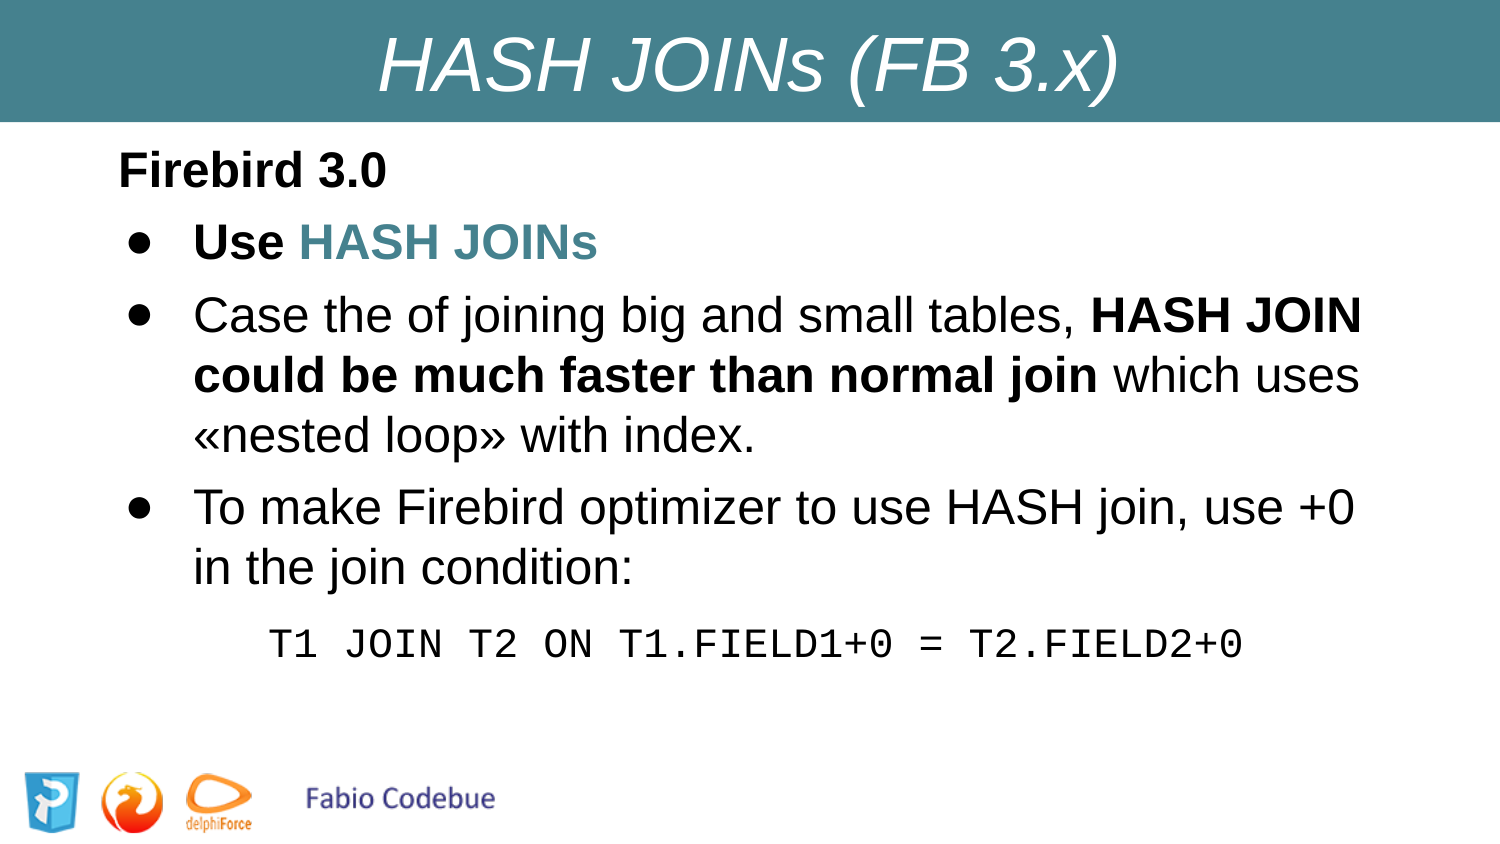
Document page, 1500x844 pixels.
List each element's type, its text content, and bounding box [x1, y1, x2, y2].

text_box HASH JOINs (FB 3.x) [0, 0, 1500, 123]
picture [0, 123, 1500, 844]
list Firebird 3.0 Use HASH JOINs Case the of joining big and small tables, HASH JOIN could be much faster than normal join which uses «nested loop» with index. To make Firebird optimizer to use HASH join, use +0 in the join condition: T1 JOIN T2 ON T1.FIELD1+0 = T2.FIELD2+0 [103, 123, 1397, 738]
